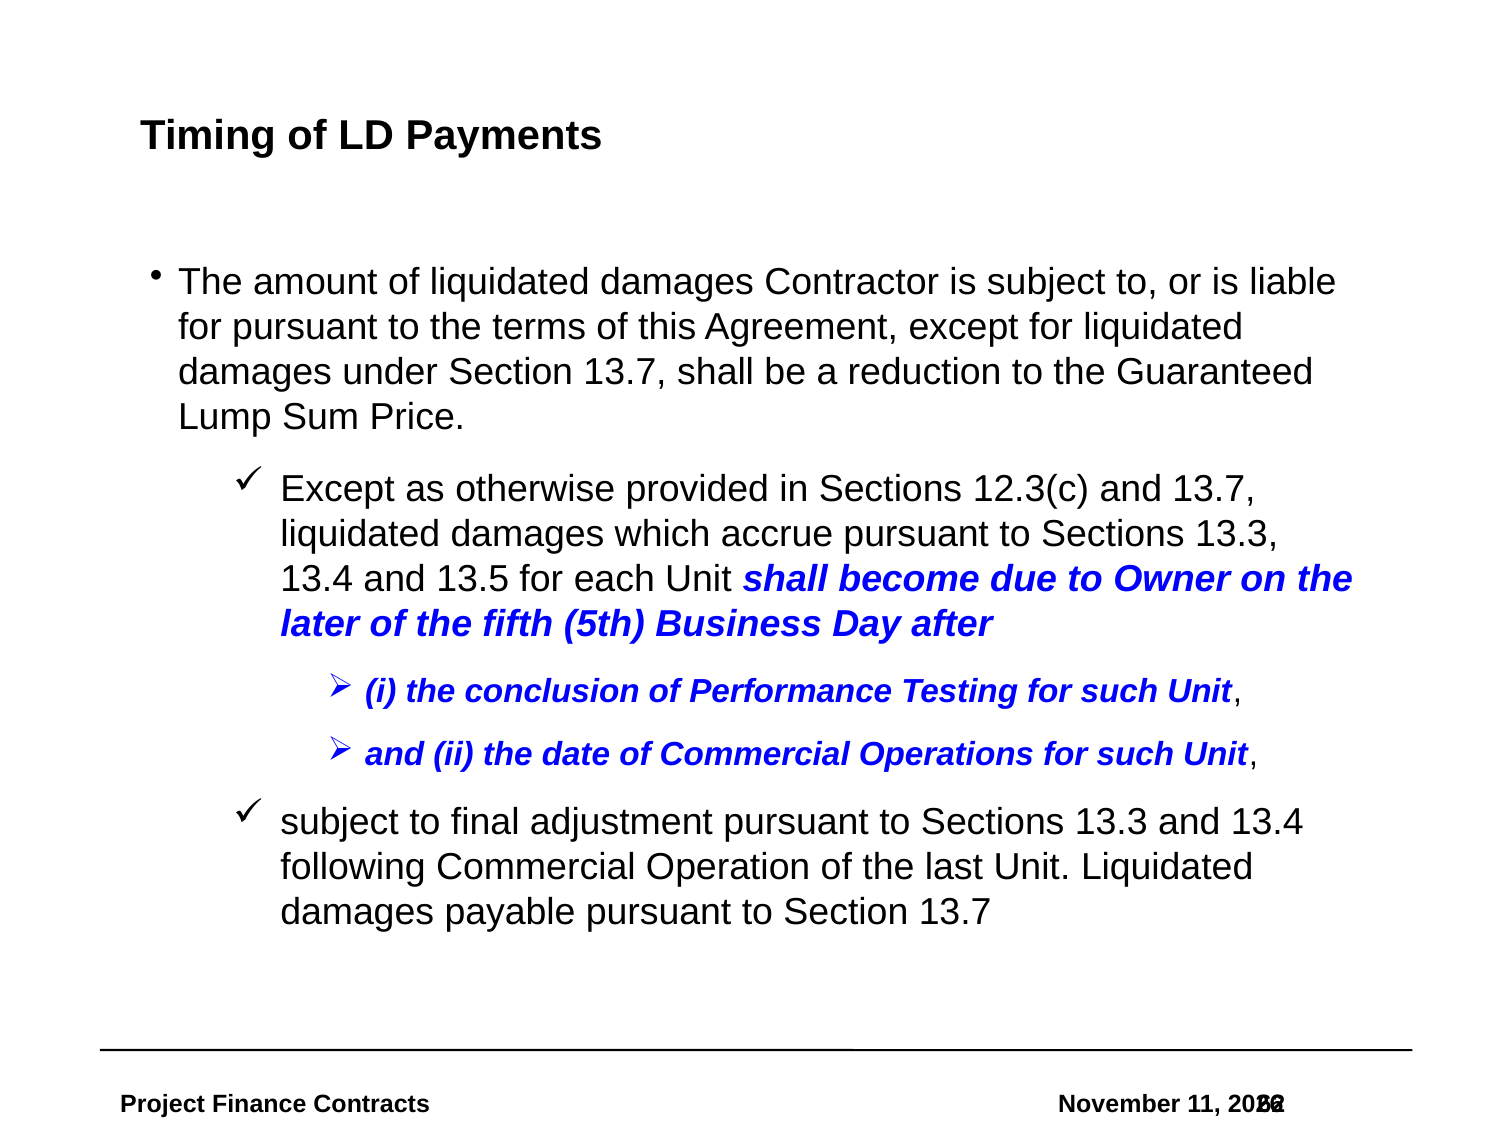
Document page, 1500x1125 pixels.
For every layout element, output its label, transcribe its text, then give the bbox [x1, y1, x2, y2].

title Timing of LD Payments [124, 99, 1288, 226]
list The amount of liquidated damages Contractor is subject to, or is liable for pursuant to the terms of this Agreement, except for liquidated damages under Section 13.7, shall be a reduction to the Guaranteed Lump Sum Price. Except as otherwise provided in Sections 12.3(c) and 13.7, liquidated damages which accrue pursuant to Sections 13.3, 13.4 and 13.5 for each Unit shall become due to Owner on the later of the fifth (5th) Business Day after (i) the conclusion of Performance Testing for such Unit, and (ii) the date of Commercial Operations for such Unit, subject to final adjustment pursuant to Sections 13.3 and 13.4 following Commercial Operation of the last Unit. Liquidated damages payable pursuant to Section 13.7 [124, 249, 1376, 1001]
